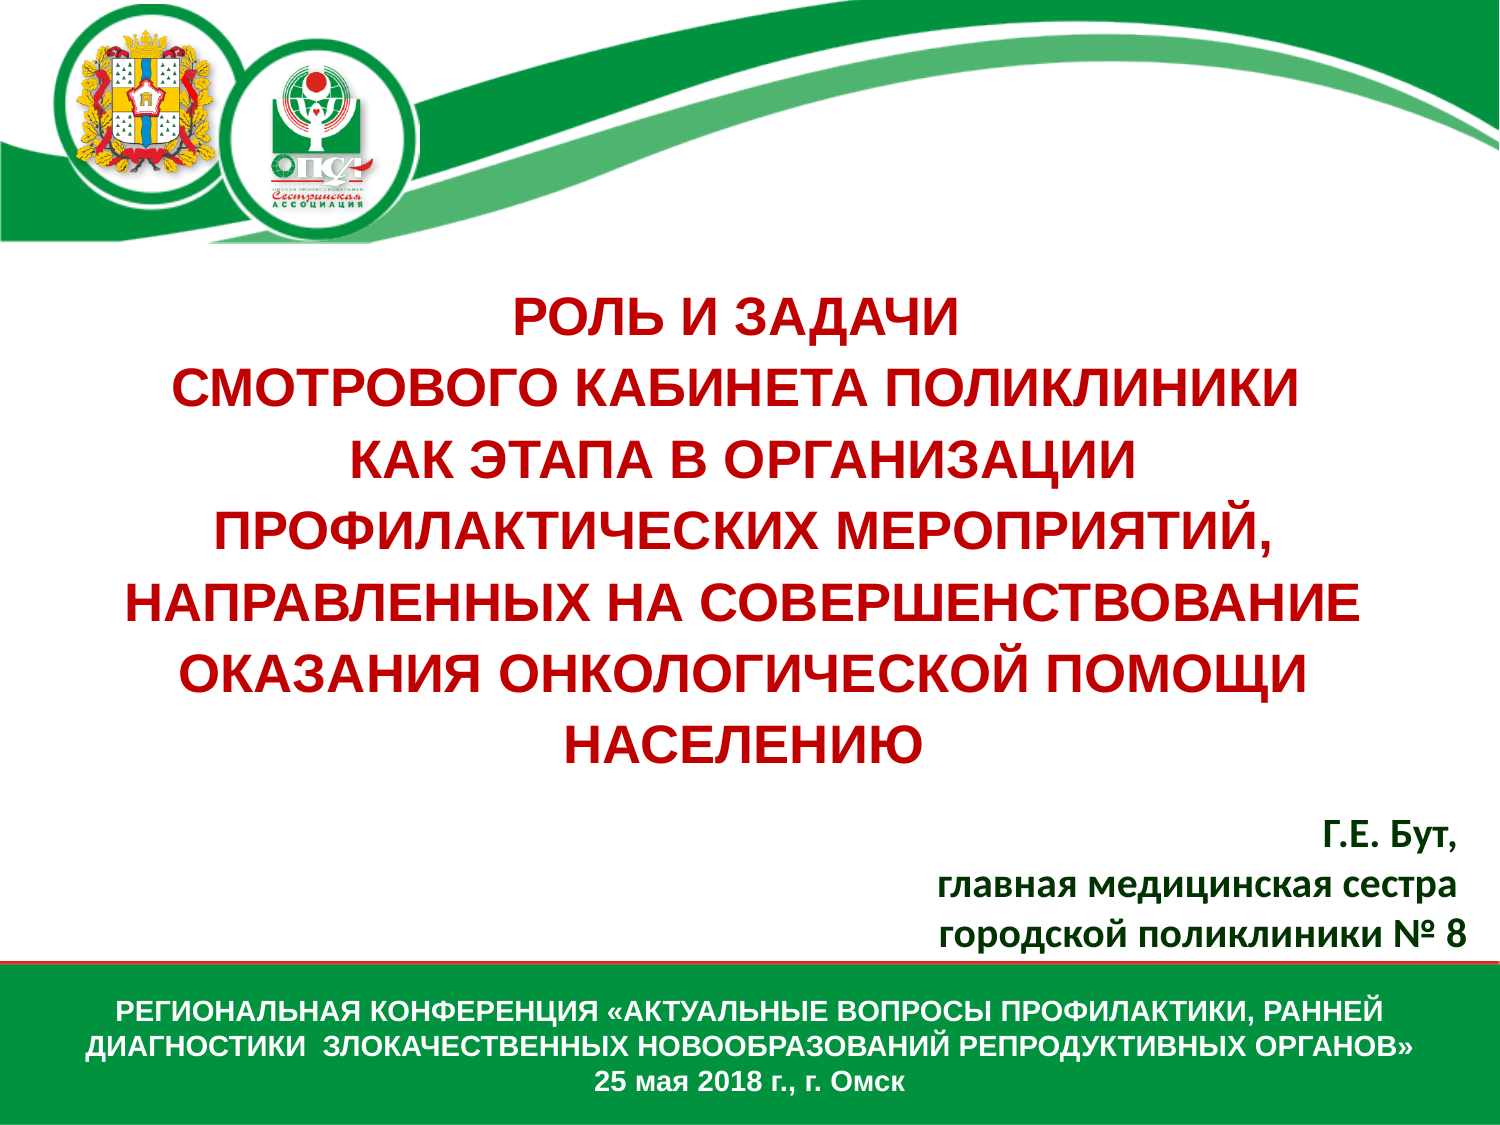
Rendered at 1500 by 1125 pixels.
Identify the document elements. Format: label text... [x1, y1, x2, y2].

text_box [0, 0, 1500, 244]
picture [0, 961, 1500, 1125]
text_box Г.Е. Бут, главная медицинская сестра городской поликлиники № 8 [891, 798, 1483, 959]
text_box РОЛЬ И ЗАДАЧИ СМОТРОВОГО КАБИНЕТА ПОЛИКЛИНИКИ КАК ЭТАПА В ОРГАНИЗАЦИИ ПРОФИЛАКТИЧЕСКИХ МЕРОПРИЯТИЙ, НАПРАВЛЕННЫХ НА СОВЕРШЕНСТВОВАНИЕ ОКАЗАНИЯ ОНКОЛОГИЧЕСКОЙ ПОМОЩИ НАСЕЛЕНИЮ [29, 267, 1459, 851]
